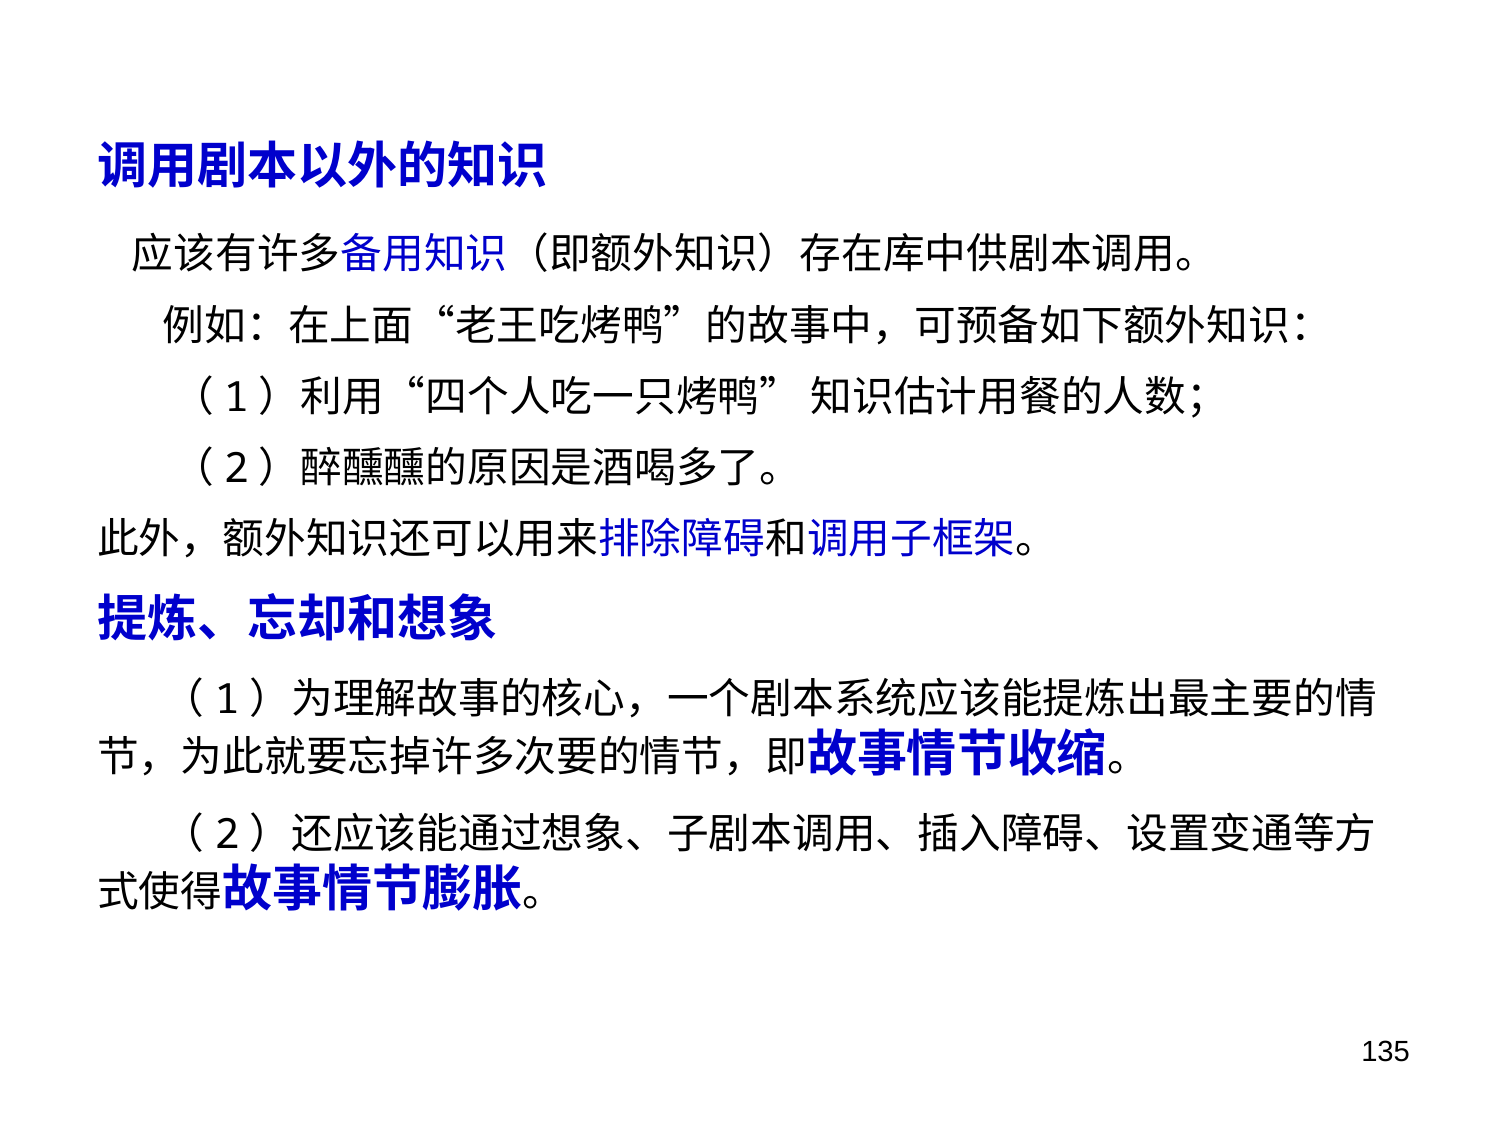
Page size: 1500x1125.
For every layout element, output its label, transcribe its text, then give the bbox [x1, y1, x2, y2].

text_box 调用剧本以外的知识 应该有许多备用知识（即额外知识）存在库中供剧本调用。 例如：在上面“老王吃烤鸭”的故事中，可预备如下额外知识： （1）利用“四个人吃一只烤鸭” 知识估计用餐的人数； （2）醉醺醺的原因是酒喝多了。 此外，额外知识还可以用来排除障碍和调用子框架。 提炼、忘却和想象 （1）为理解故事的核心，一个剧本系统应该能提炼出最主要的情节，为此就要忘掉许多次要的情节，即故事情节收缩。 （2）还应该能通过想象、子剧本调用、插入障碍、设置变通等方式使得故事情节膨胀。 [82, 125, 1412, 925]
slide_number 135 [1074, 1024, 1425, 1103]
